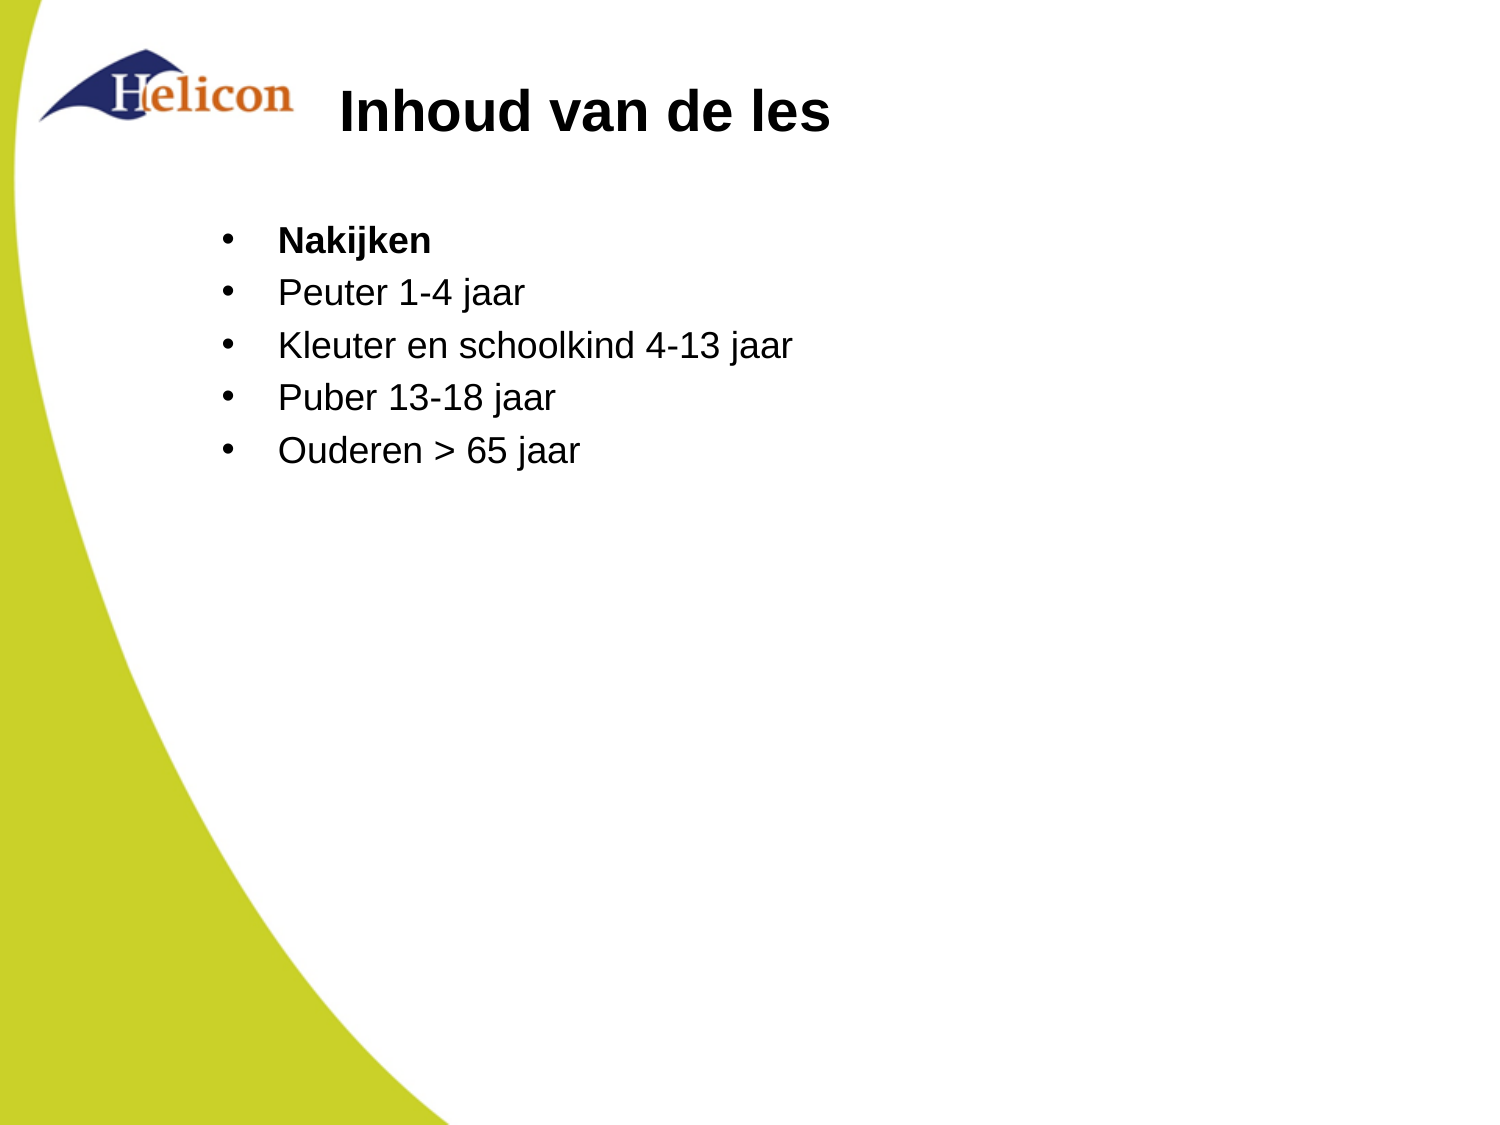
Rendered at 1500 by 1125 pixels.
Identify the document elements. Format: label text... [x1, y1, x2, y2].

picture [0, 0, 1500, 1125]
title Inhoud van de les [324, 54, 1415, 161]
list Nakijken Peuter 1-4 jaar Kleuter en schoolkind 4-13 jaar Puber 13-18 jaar Ouderen > 65 jaar [206, 208, 1296, 776]
